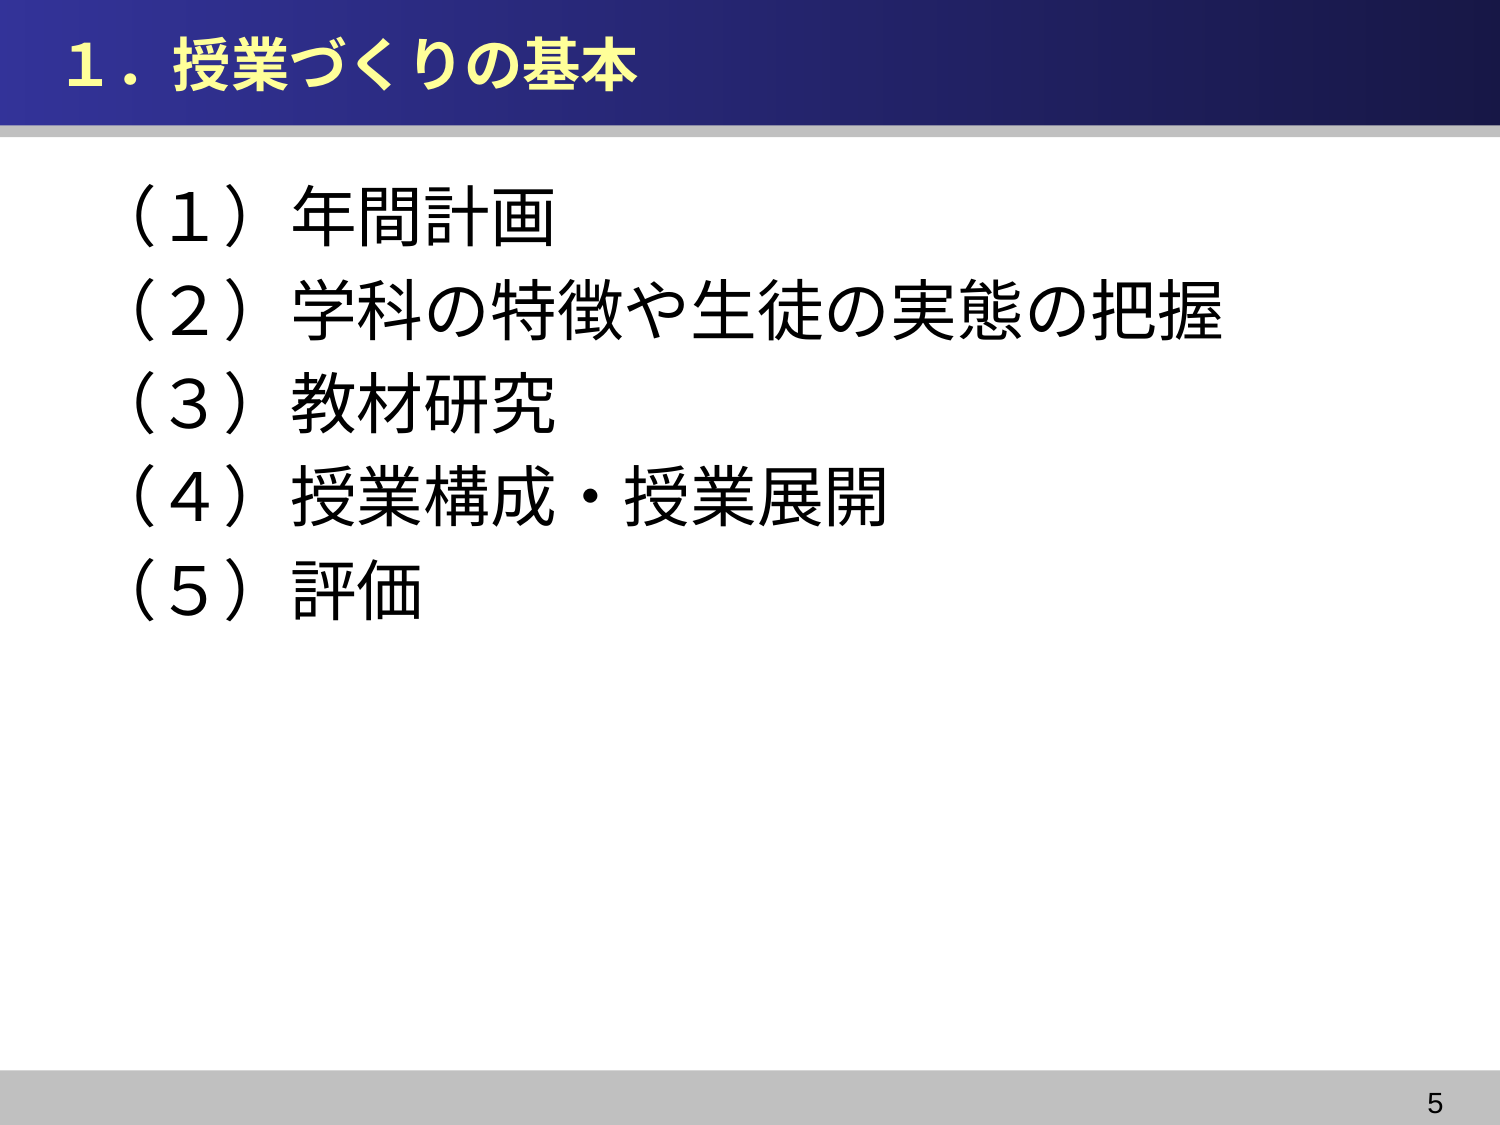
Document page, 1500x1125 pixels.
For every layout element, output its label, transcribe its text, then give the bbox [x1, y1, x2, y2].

title １．授業づくりの基本 [41, 16, 1067, 109]
slide_number 5 [1108, 1085, 1459, 1118]
list （１）年間計画 （２）学科の特徴や生徒の実態の把握 （３）教材研究 （４）授業構成・授業展開 （５）評価 [75, 167, 1425, 1012]
